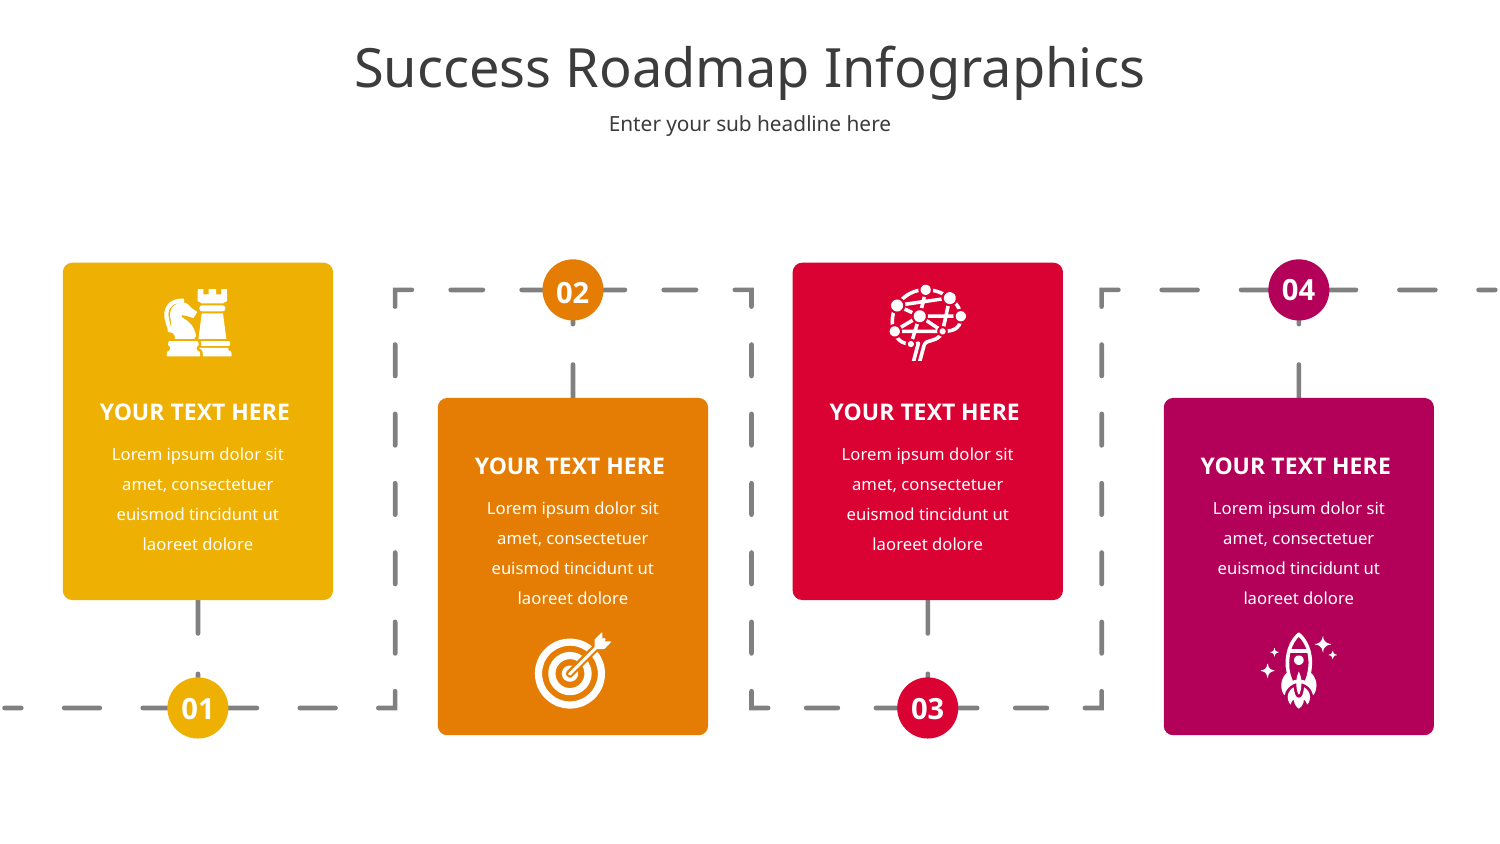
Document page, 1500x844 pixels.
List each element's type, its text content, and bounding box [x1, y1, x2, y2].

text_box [1260, 632, 1338, 709]
title Success Roadmap Infographics [63, 25, 1437, 107]
text_box [903, 726, 953, 739]
text_box [437, 719, 709, 736]
text_box 03 [872, 719, 983, 726]
list Enter your sub headline here [63, 108, 1437, 138]
text_box [1274, 259, 1323, 271]
text_box [173, 726, 223, 739]
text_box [534, 632, 612, 709]
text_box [164, 288, 232, 357]
text_box 01 [143, 719, 254, 726]
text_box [1177, 451, 1421, 610]
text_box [806, 397, 1050, 556]
text_box 04 [1243, 271, 1354, 285]
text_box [889, 284, 967, 362]
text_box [1, 287, 1498, 711]
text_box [76, 397, 320, 556]
text_box 02 [517, 274, 628, 285]
text_box [1163, 719, 1434, 736]
text_box [546, 259, 600, 274]
text_box [792, 262, 1063, 285]
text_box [451, 451, 695, 610]
text_box [62, 262, 334, 285]
